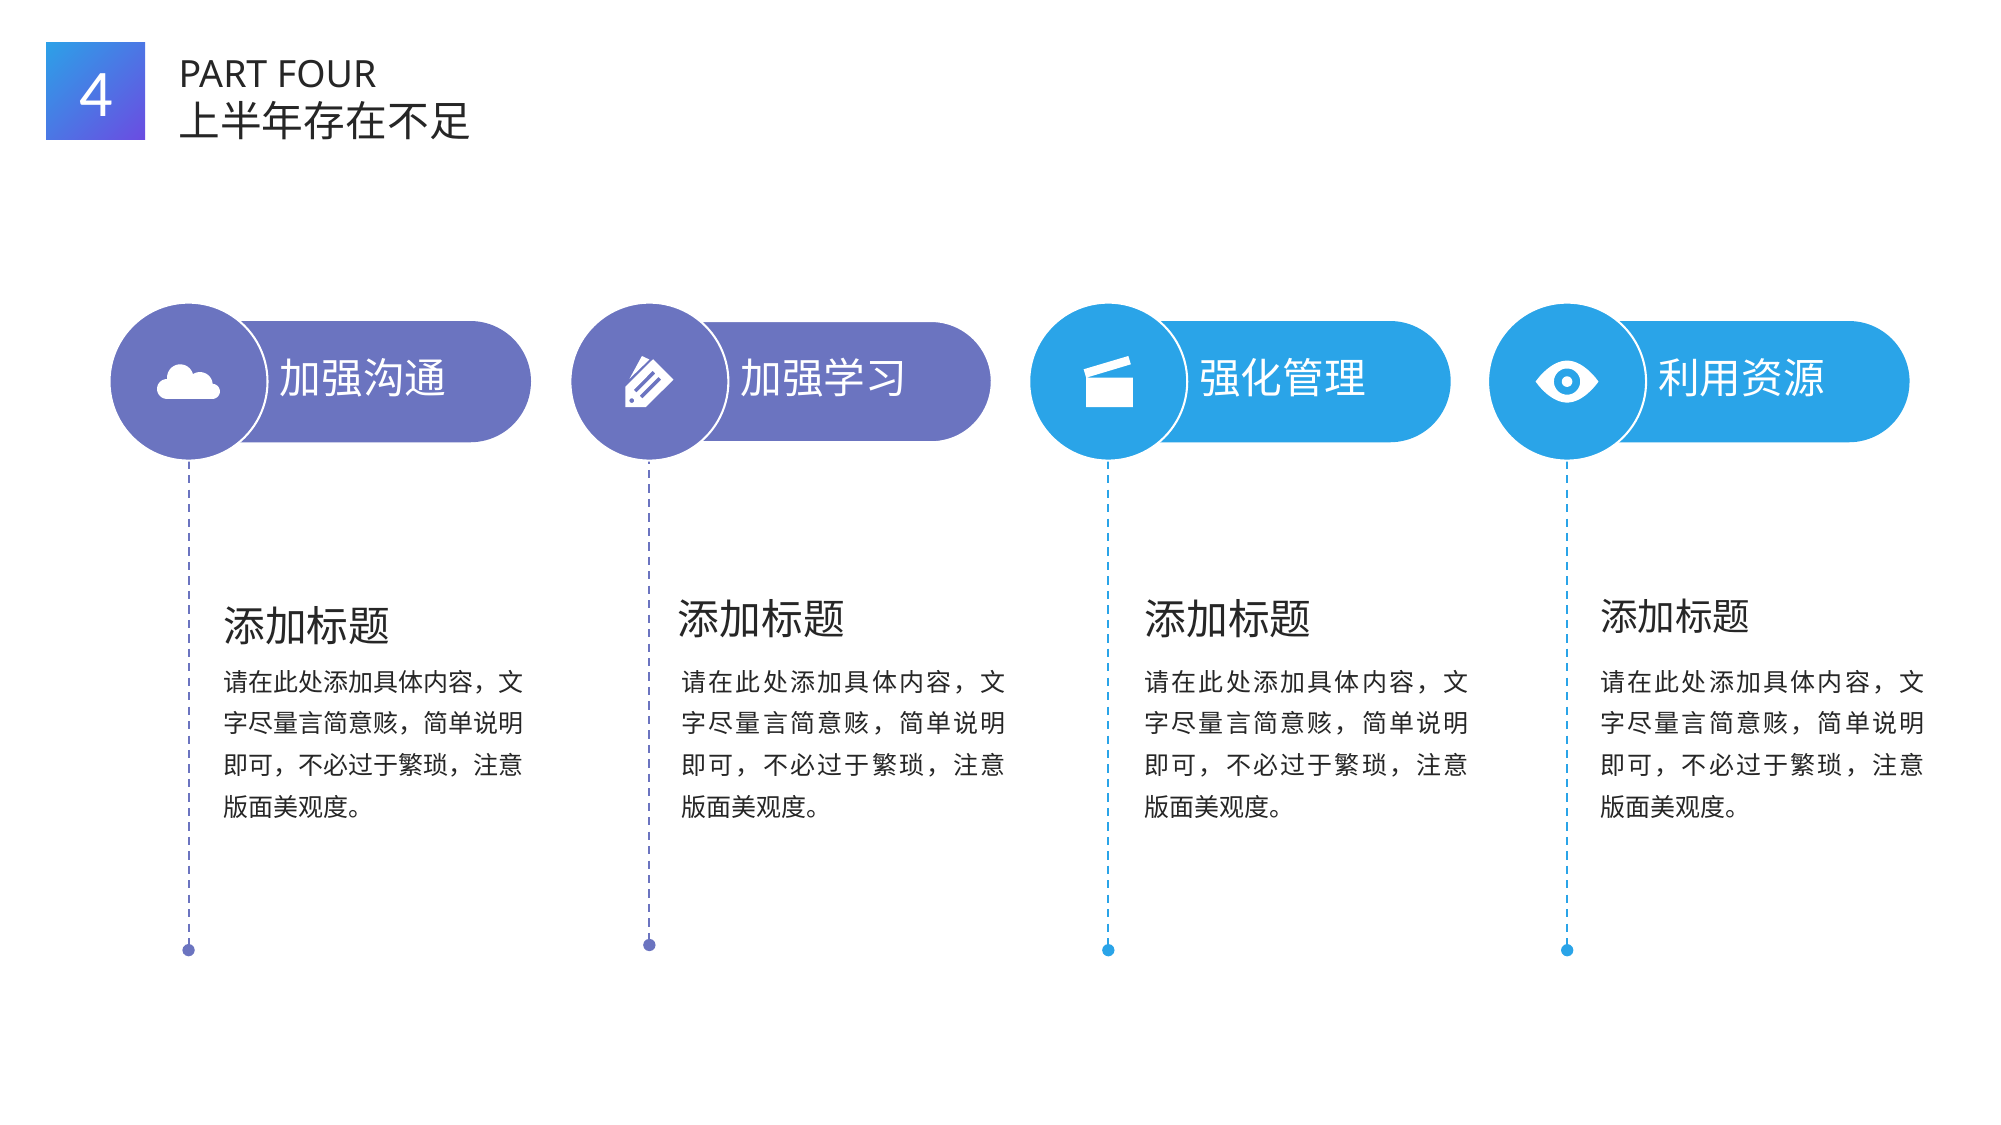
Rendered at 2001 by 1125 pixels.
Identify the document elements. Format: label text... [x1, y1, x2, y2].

text_box [157, 364, 220, 399]
text_box [701, 319, 993, 444]
text_box 添加标题 [1600, 592, 1923, 638]
text_box 添加标题 [677, 592, 1000, 643]
text_box [625, 359, 674, 408]
text_box [1160, 319, 1452, 444]
text_box [240, 319, 533, 444]
text_box [569, 301, 730, 462]
text_box 加强沟通 [264, 344, 470, 410]
text_box 请在此处添加具体内容，文字尽量言简意赅，简单说明即可，不必过于繁琐，注意版面美观度。 [681, 654, 1007, 822]
text_box 利用资源 [1643, 344, 1849, 410]
text_box 请在此处添加具体内容，文字尽量言简意赅，简单说明即可，不必过于繁琐，注意版面美观度。 [1144, 654, 1470, 822]
text_box [1487, 301, 1648, 462]
text_box [629, 355, 650, 379]
text_box 添加标题 [223, 599, 546, 650]
text_box 加强学习 [725, 344, 931, 410]
text_box [1535, 360, 1599, 403]
text_box 强化管理 [1184, 344, 1390, 410]
text_box [1083, 355, 1133, 408]
text_box [1028, 301, 1189, 462]
text_box 添加标题 [1144, 592, 1467, 643]
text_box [46, 42, 516, 153]
text_box 请在此处添加具体内容，文字尽量言简意赅，简单说明即可，不必过于繁琐，注意版面美观度。 [1600, 654, 1925, 822]
text_box [108, 301, 269, 462]
text_box [1619, 319, 1911, 444]
text_box 请在此处添加具体内容，文字尽量言简意赅，简单说明即可，不必过于繁琐，注意版面美观度。 [223, 654, 546, 822]
